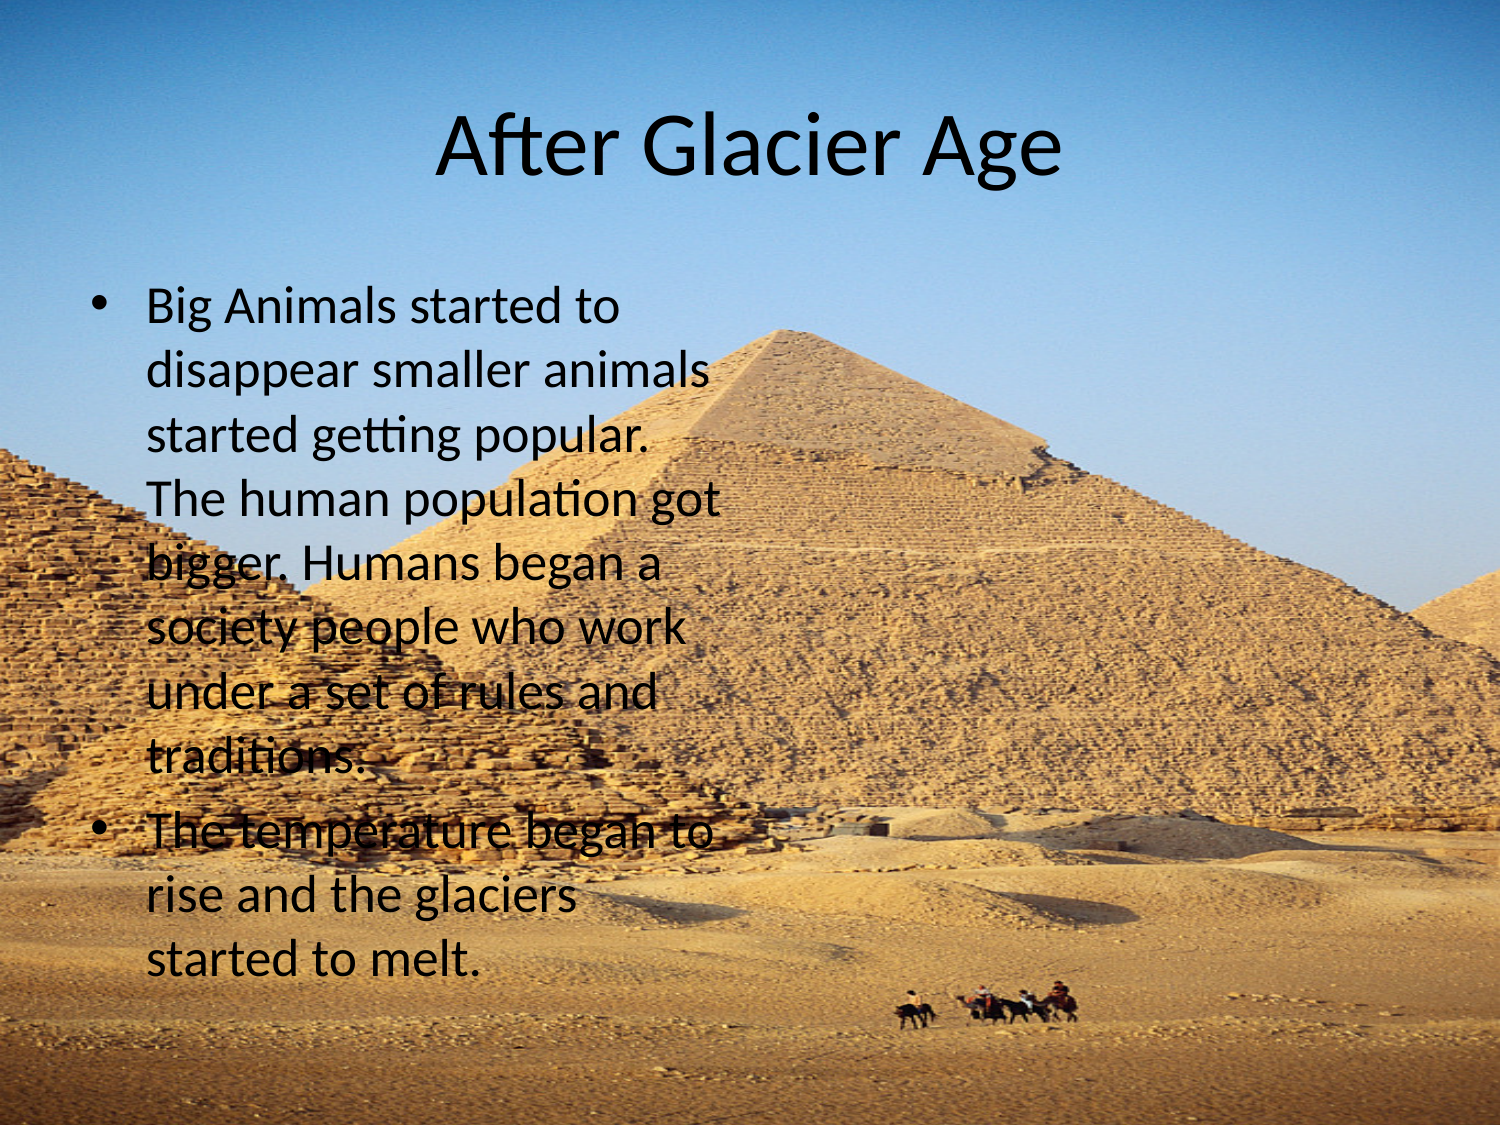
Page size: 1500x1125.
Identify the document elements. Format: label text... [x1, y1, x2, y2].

list Big Animals started to disappear smaller animals started getting popular. The human population got bigger. Humans began a society people who work under a set of rules and traditions. The temperature began to rise and the glaciers started to melt. [75, 262, 738, 1005]
picture [0, 0, 1500, 1125]
title After Glacier Age [75, 45, 1425, 233]
